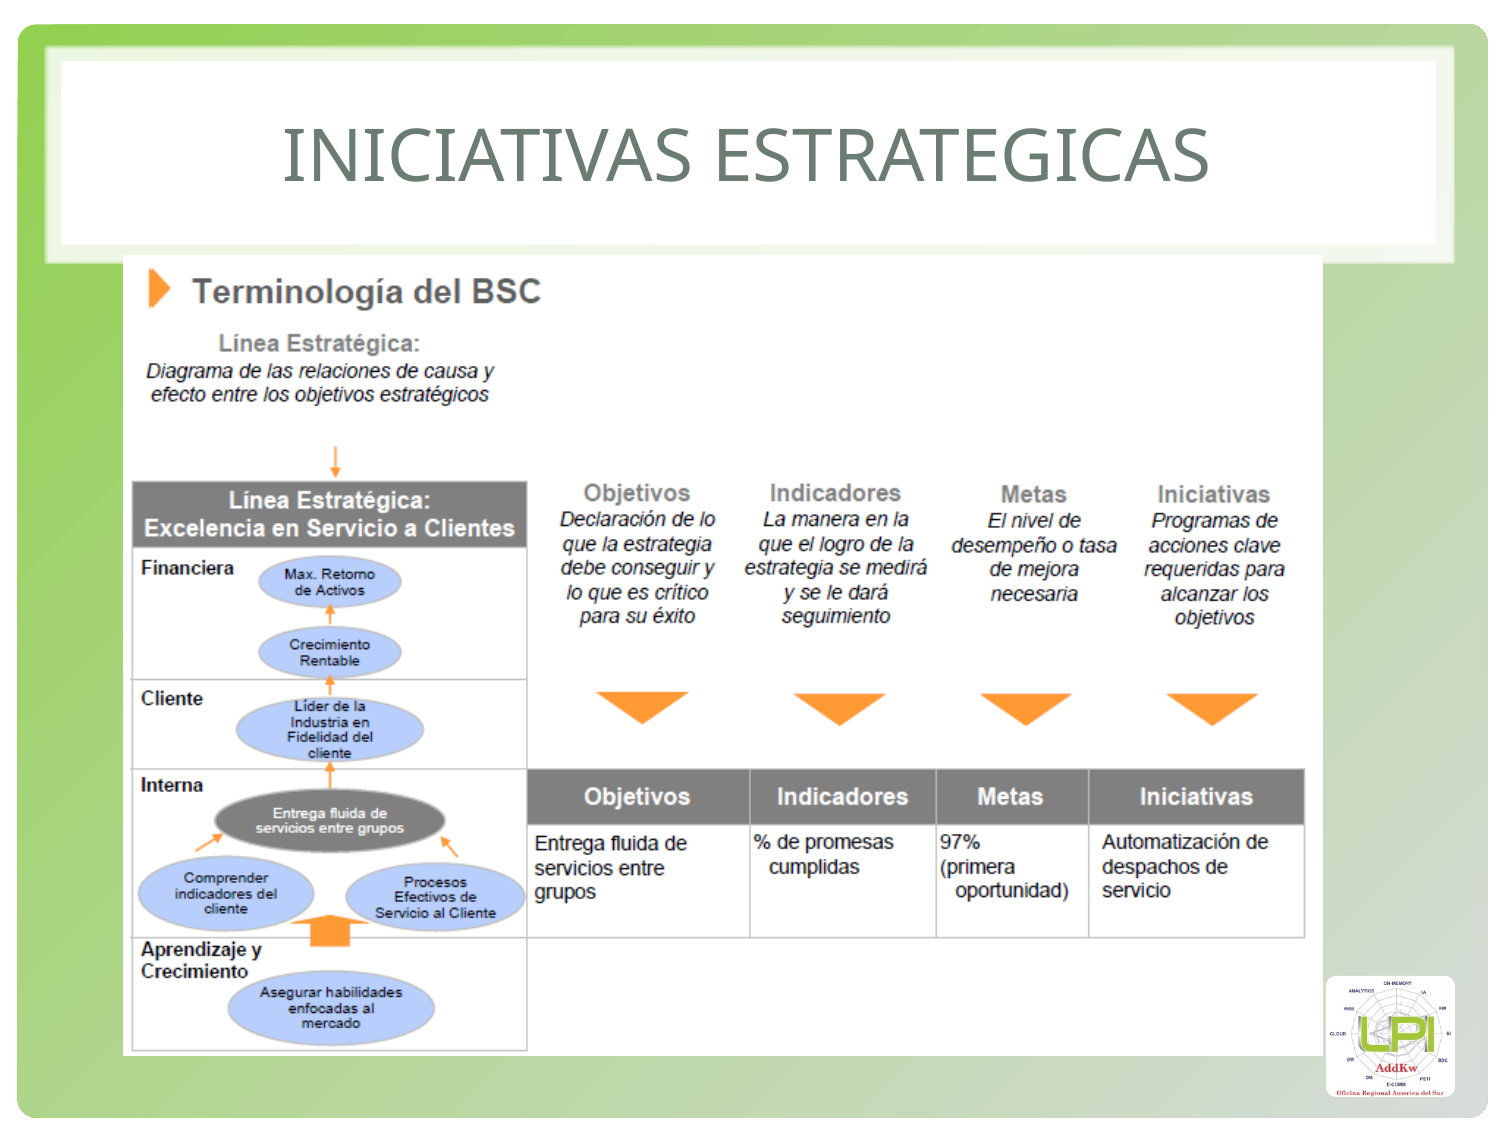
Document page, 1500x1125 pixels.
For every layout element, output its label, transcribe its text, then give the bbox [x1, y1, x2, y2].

picture [1325, 975, 1455, 1097]
picture [123, 255, 1323, 1056]
title Iniciativas estrategicas [69, 66, 1425, 238]
